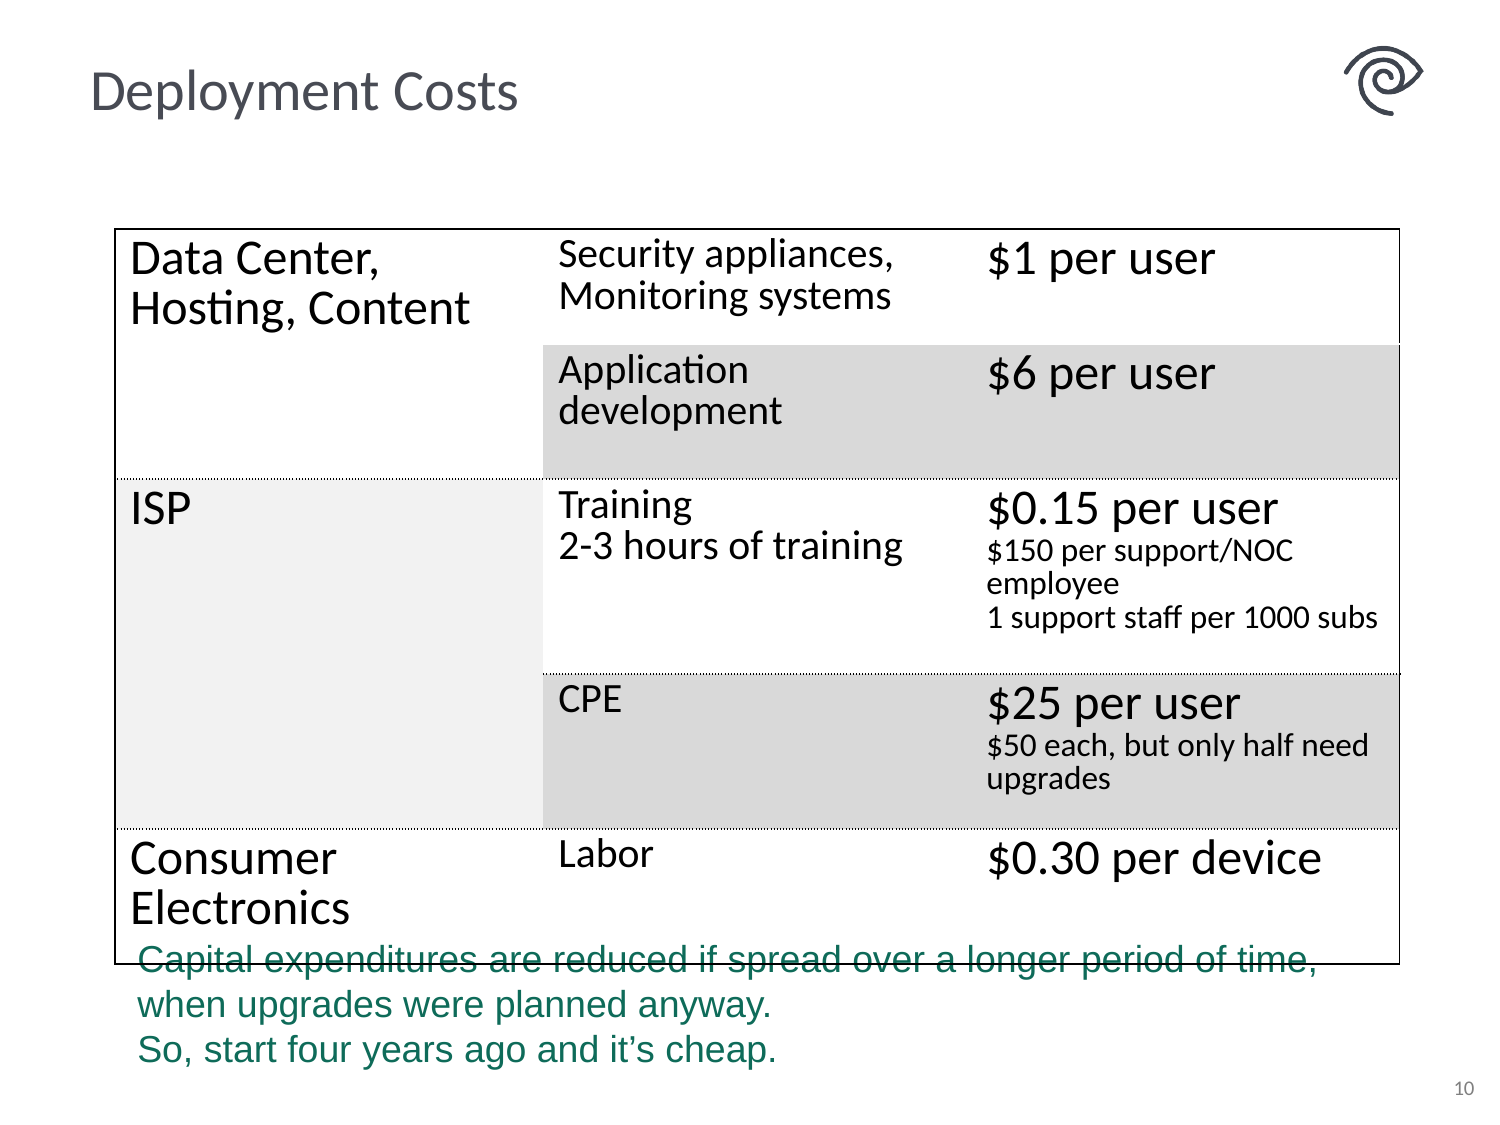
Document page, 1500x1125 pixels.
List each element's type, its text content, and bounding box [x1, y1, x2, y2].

table_cell CPE [543, 674, 971, 829]
table_cell Training 2-3 hours of training [543, 479, 971, 674]
table_header $1 per user [971, 230, 1399, 343]
table_cell $0.15 per user $150 per support/NOC employee 1 support staff per 1000 subs [971, 479, 1399, 674]
table_cell Application development [543, 345, 971, 479]
table_cell Consumer Electronics [116, 829, 543, 963]
text_box Capital expenditures are reduced if spread over a longer period of time, when upgrades were planned anyway. So, start four years ago and it’s cheap. [122, 965, 1368, 1078]
slide_number 9 [1139, 1057, 1490, 1118]
table_cell $6 per user [971, 345, 1399, 479]
picture [1343, 44, 1436, 116]
table_cell $0.30 per device [971, 829, 1399, 963]
table_header Security appliances, Monitoring systems [543, 230, 971, 343]
title Deployment Costs [74, 44, 1315, 233]
table_cell ISP [116, 479, 543, 829]
table_cell $25 per user $50 each, but only half need upgrades [971, 674, 1399, 829]
table_cell Labor [543, 829, 971, 963]
table_header Data Center, Hosting, Content [116, 230, 543, 479]
